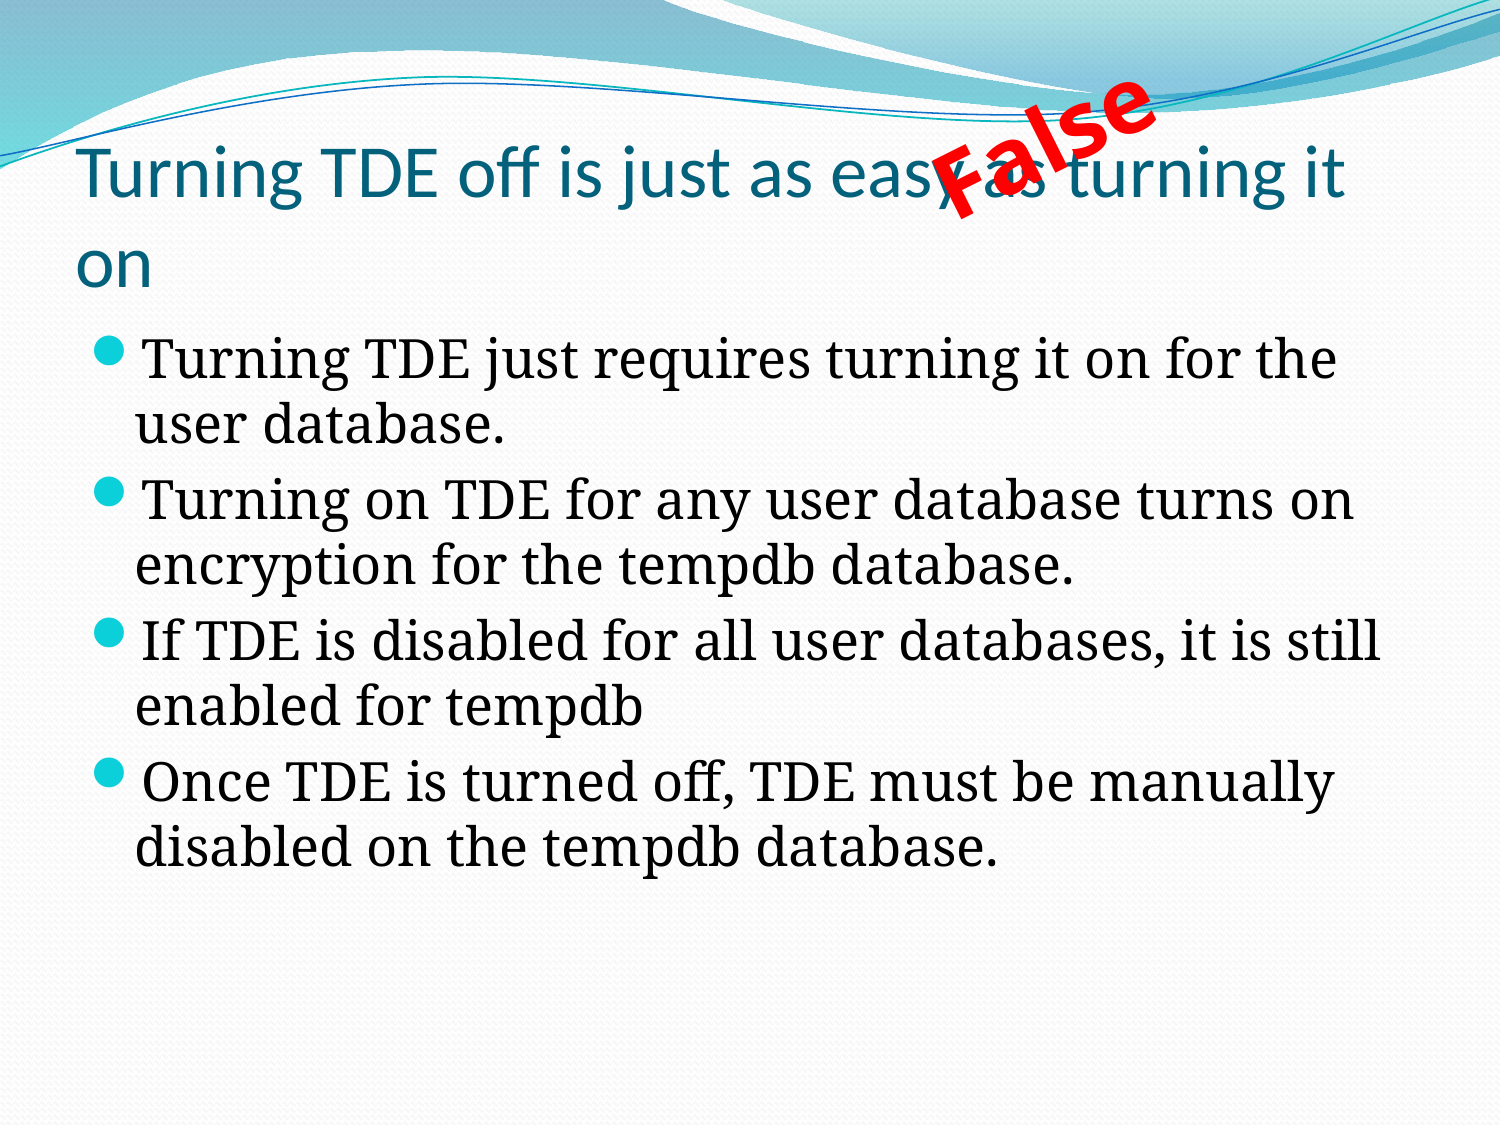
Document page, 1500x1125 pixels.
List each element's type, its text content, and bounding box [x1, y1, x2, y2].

title Turning TDE off is just as easy as turning it on [75, 115, 1425, 303]
text_box False [800, 0, 1285, 302]
list Turning TDE just requires turning it on for the user database. Turning on TDE for any user database turns on encryption for the tempdb database. If TDE is disabled for all user databases, it is still enabled for tempdb Once TDE is turned off, TDE must be manually disabled on the tempdb database. [75, 317, 1425, 1038]
